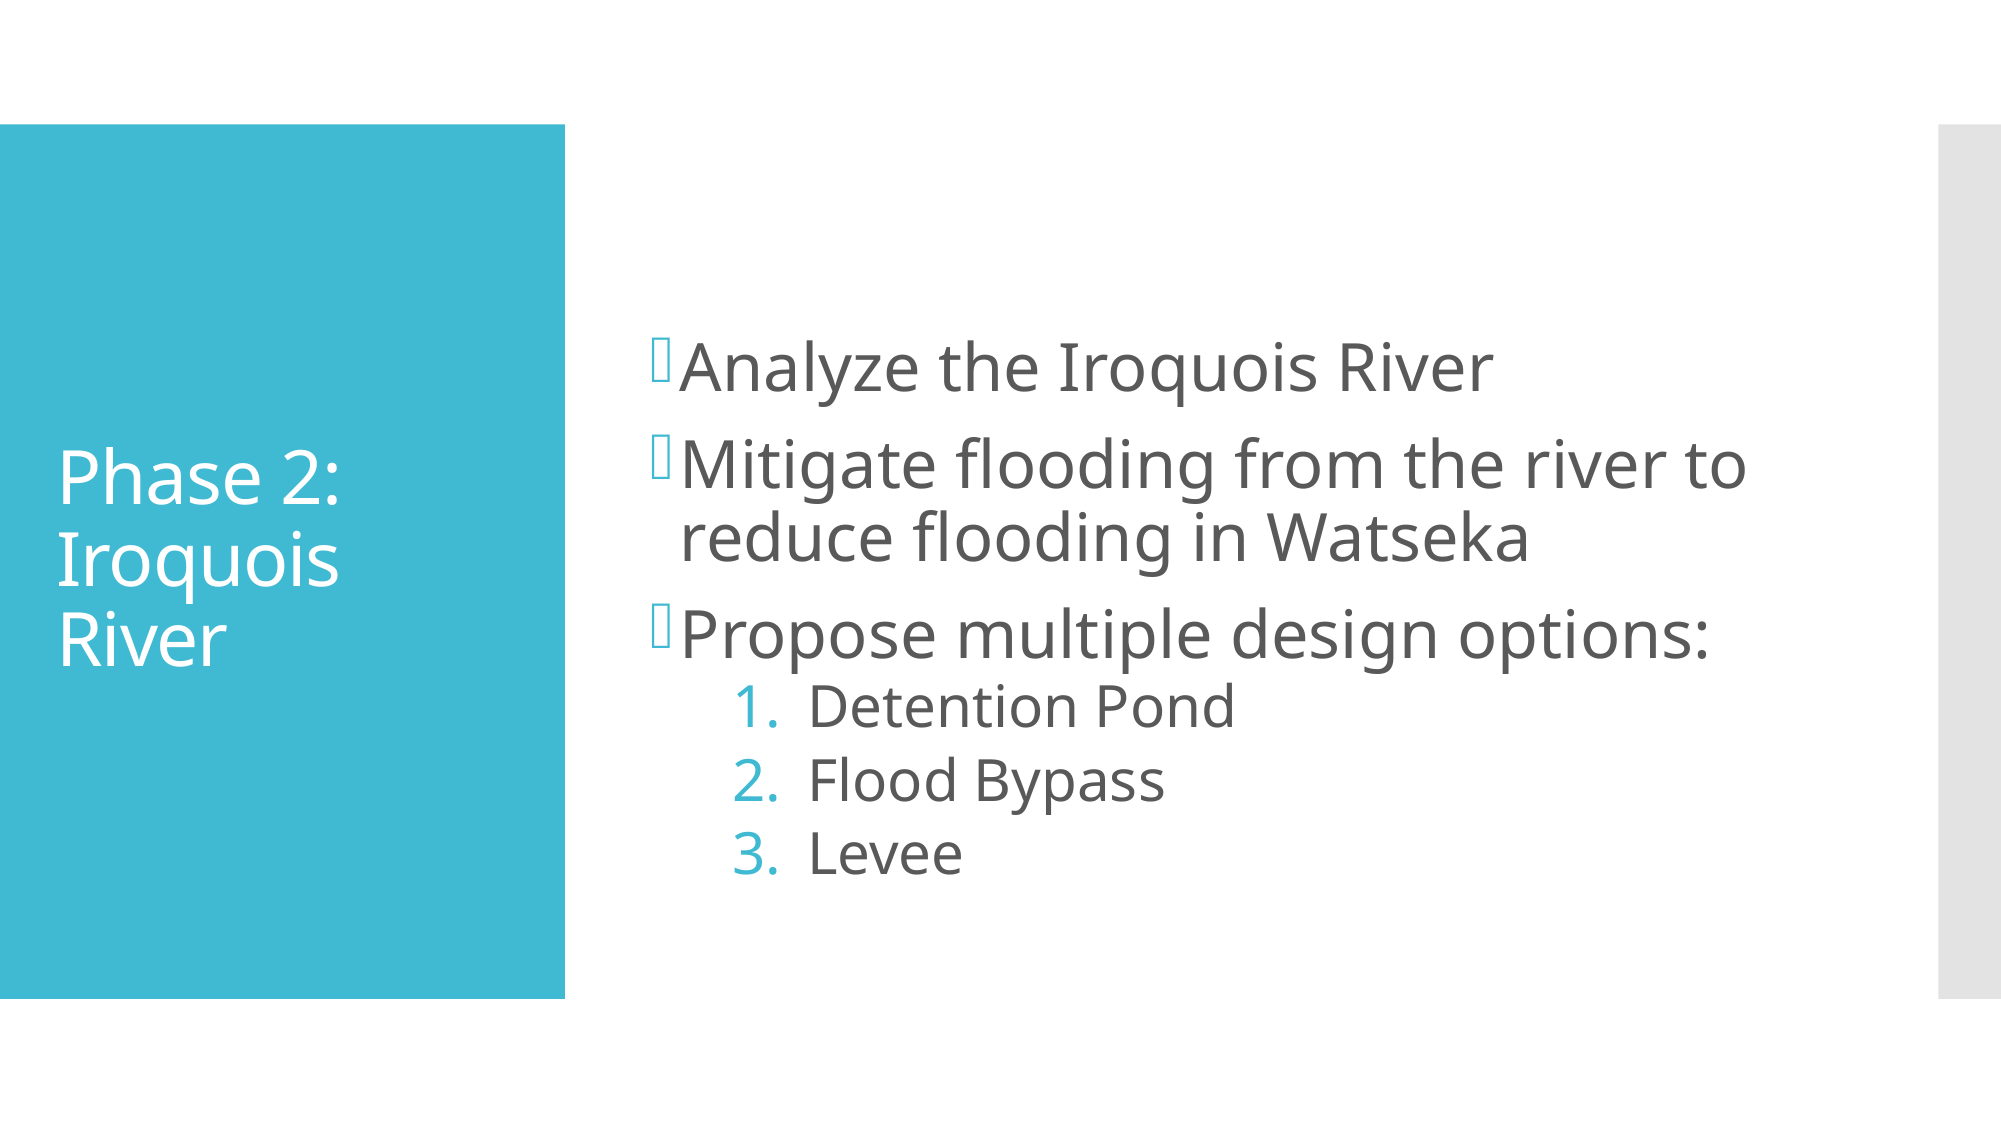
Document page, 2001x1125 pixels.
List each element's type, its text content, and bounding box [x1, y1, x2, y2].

title Phase 2: Iroquois River [41, 184, 525, 940]
list Analyze the Iroquois River Mitigate flooding from the river to reduce flooding in Watseka Propose multiple design options: Detention Pond Flood Bypass Levee [634, 326, 1835, 982]
